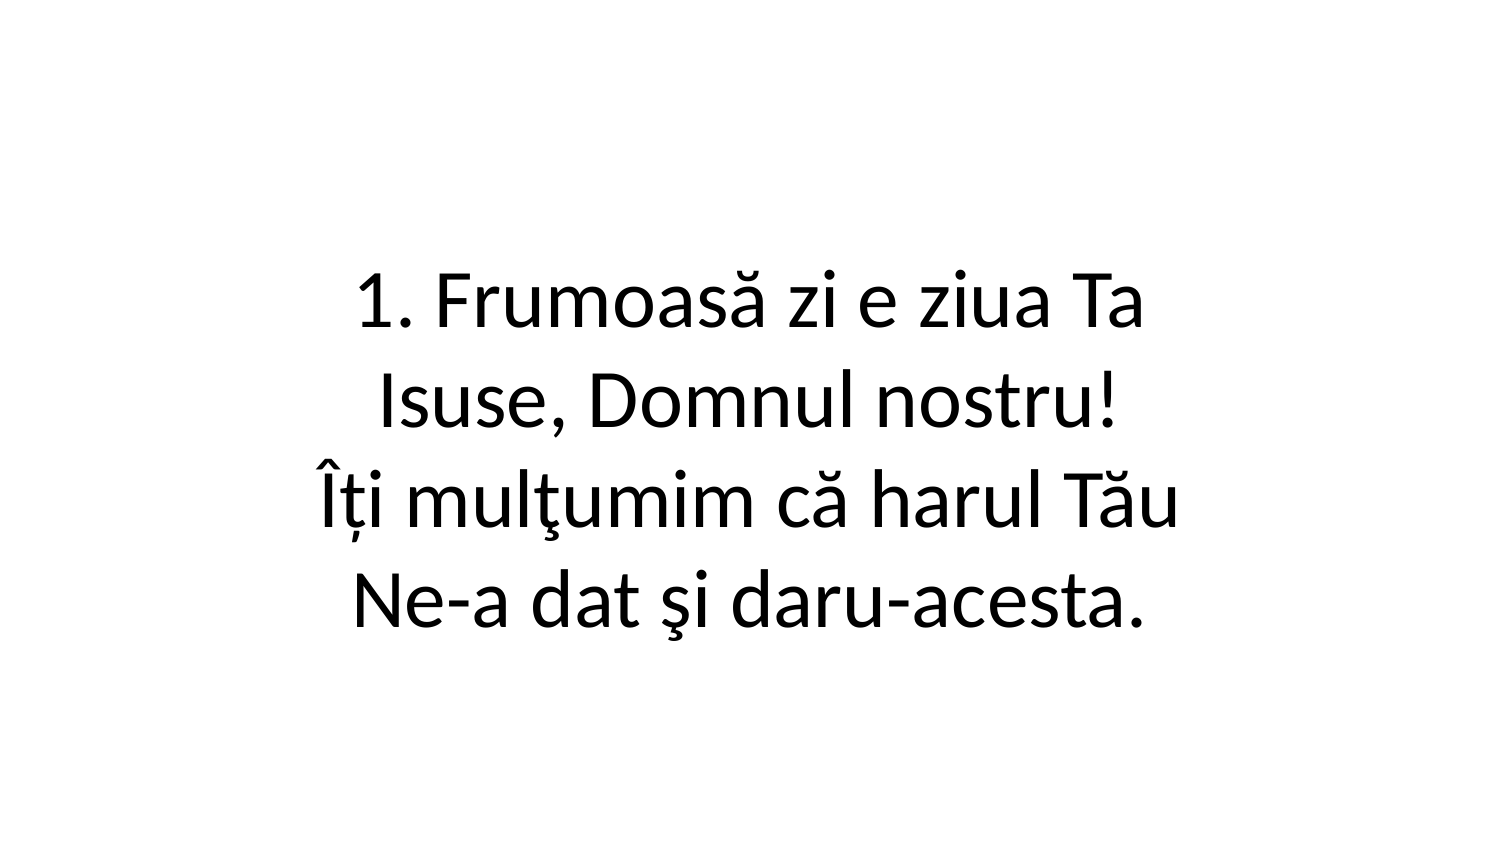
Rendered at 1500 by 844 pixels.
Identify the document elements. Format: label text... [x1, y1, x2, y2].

text_box 1. Frumoasă zi e ziua Ta Isuse, Domnul nostru! Îți mulţumim că harul Tău Ne-a dat şi daru-acesta. [303, 192, 1197, 652]
